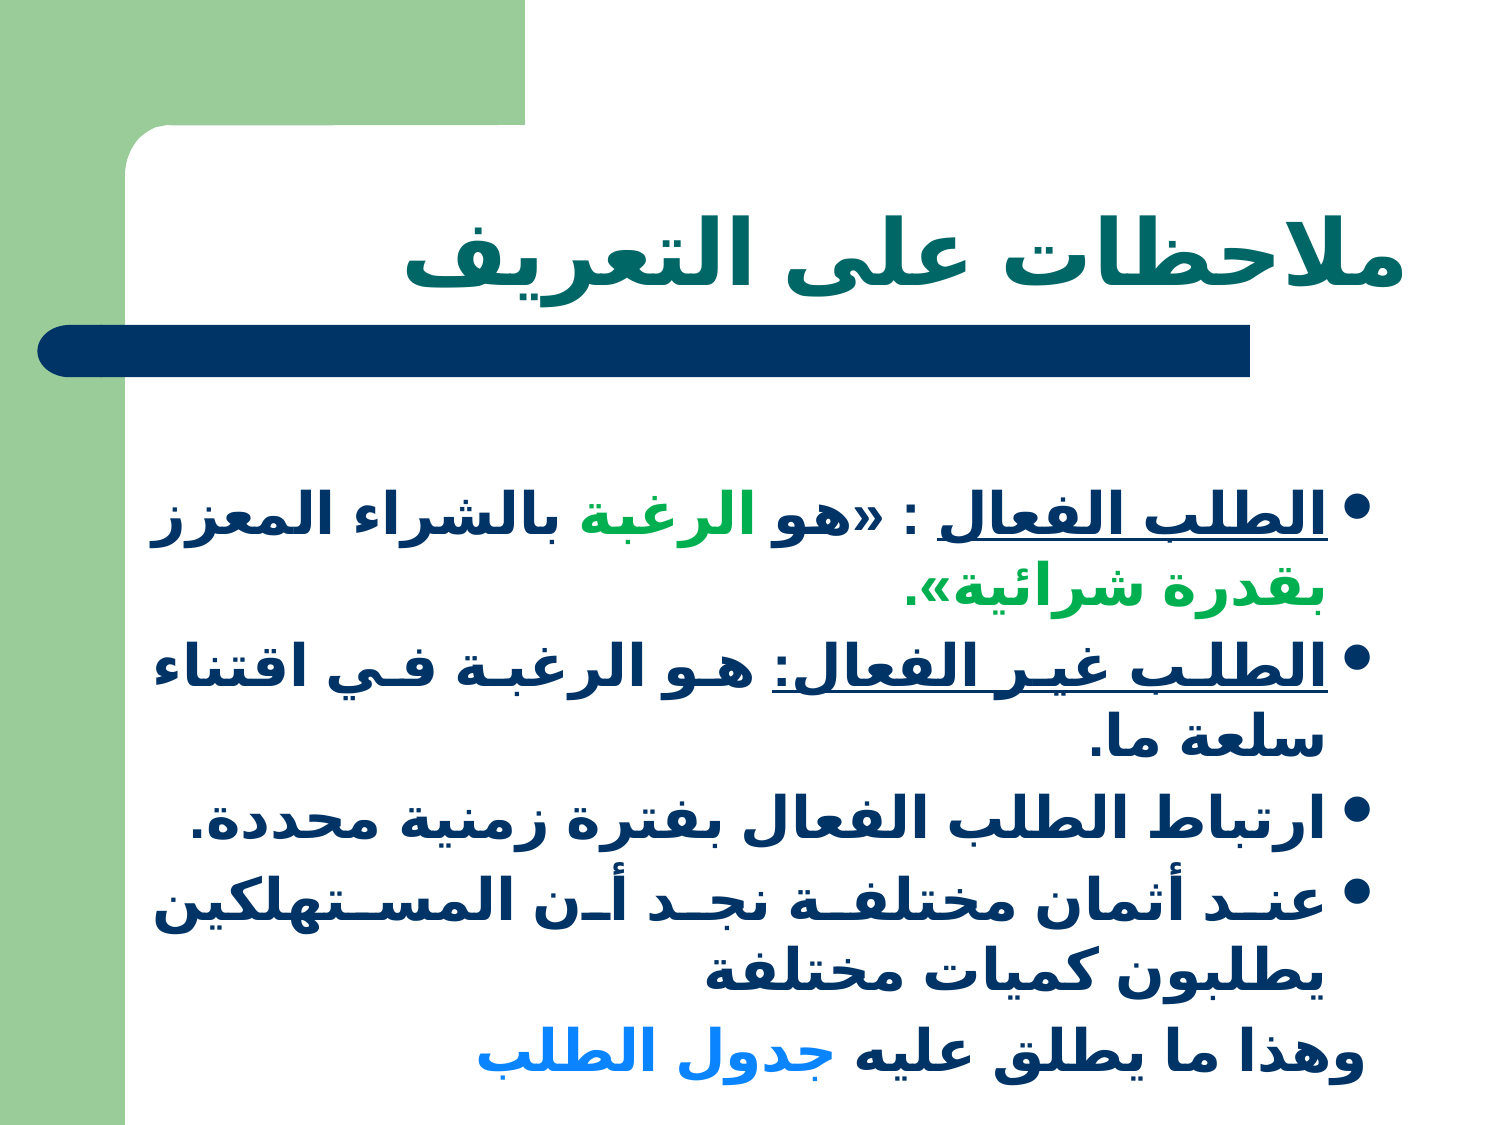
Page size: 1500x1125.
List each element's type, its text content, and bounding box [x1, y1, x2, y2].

list الطلب الفعال : «هو الرغبة بالشراء المعزز بقدرة شرائية». الطلب غير الفعال: هو الرغبة في اقتناء سلعة ما. ارتباط الطلب الفعال بفترة زمنية محددة. عند أثمان مختلفة نجد أن المستهلكين يطلبون كميات مختلفة وهذا ما يطلق عليه جدول الطلب [137, 387, 1400, 999]
title ملاحظات على التعريف [125, 125, 1425, 313]
